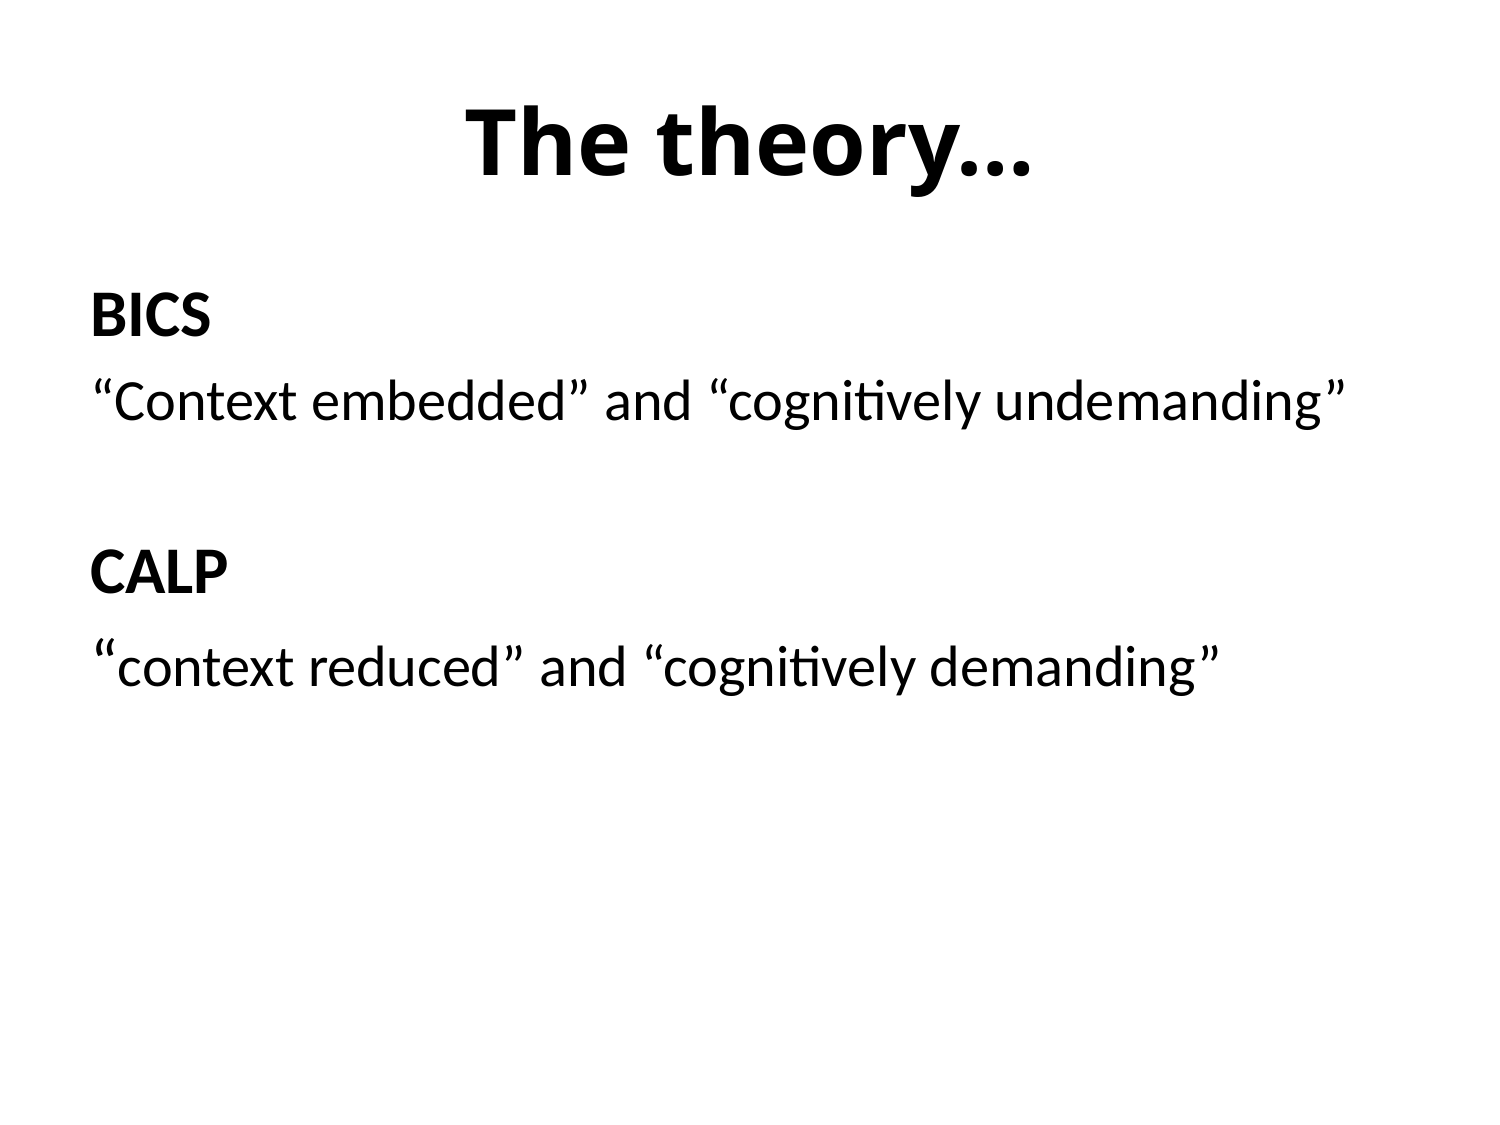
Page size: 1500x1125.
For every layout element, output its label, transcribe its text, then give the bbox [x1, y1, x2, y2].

list BICS “Context embedded” and “cognitively undemanding” CALP “context reduced” and “cognitively demanding” [75, 262, 1425, 1005]
title The theory… [75, 45, 1425, 233]
